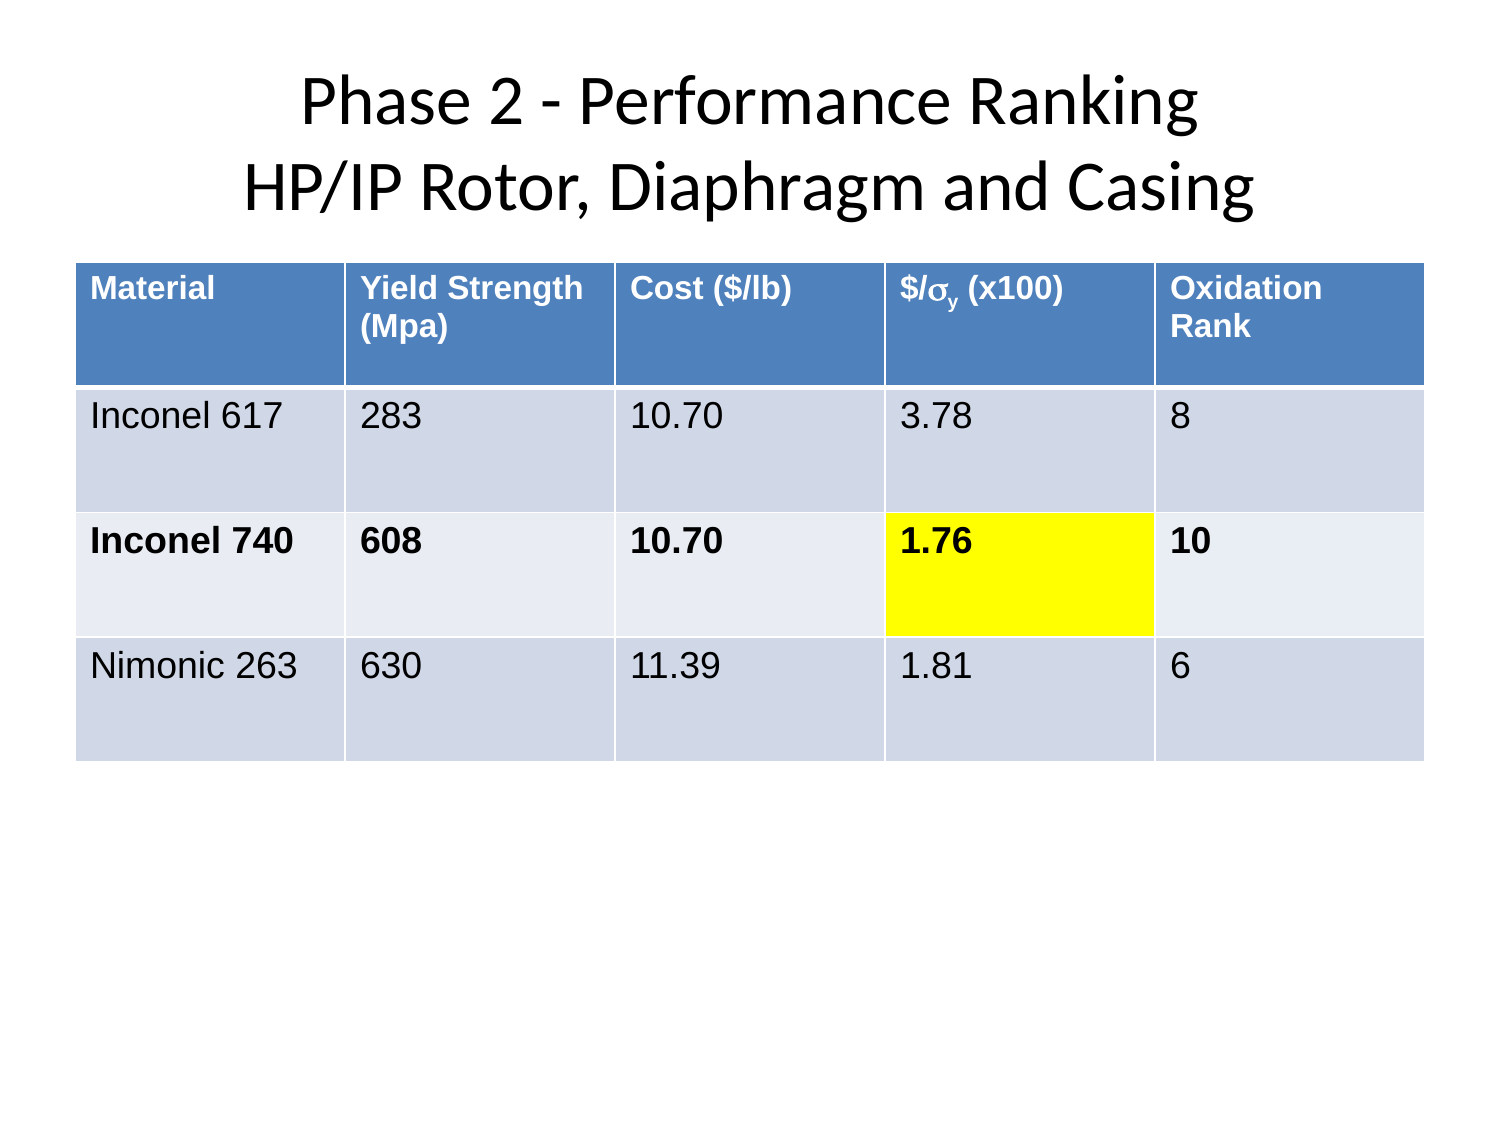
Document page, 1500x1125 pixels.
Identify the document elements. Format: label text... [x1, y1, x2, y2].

table_cell 10.70 [616, 513, 884, 636]
table_cell 283 [346, 390, 614, 512]
table_cell 1.76 [886, 513, 1154, 636]
table_cell Inconel 740 [76, 513, 344, 636]
table_cell 3.78 [886, 390, 1154, 512]
table_header Oxidation Rank [1156, 263, 1424, 385]
table_cell 630 [346, 638, 614, 761]
table_header Yield Strength (Mpa) [346, 263, 614, 385]
table_cell 6 [1156, 638, 1424, 761]
table_header Cost ($/lb) [616, 263, 884, 385]
table_cell 11.39 [616, 638, 884, 761]
table_cell Nimonic 263 [76, 638, 344, 761]
table_cell 608 [346, 513, 614, 636]
table_cell 8 [1156, 390, 1424, 512]
table_header $/sy (x100) [886, 263, 1154, 385]
title Phase 2 - Performance Ranking HP/IP Rotor, Diaphragm and Casing [75, 45, 1425, 233]
table_cell Inconel 617 [76, 390, 344, 512]
table_cell 10.70 [616, 390, 884, 512]
table_cell 10 [1156, 513, 1424, 636]
table_cell 1.81 [886, 638, 1154, 761]
table_header Material [76, 263, 344, 385]
